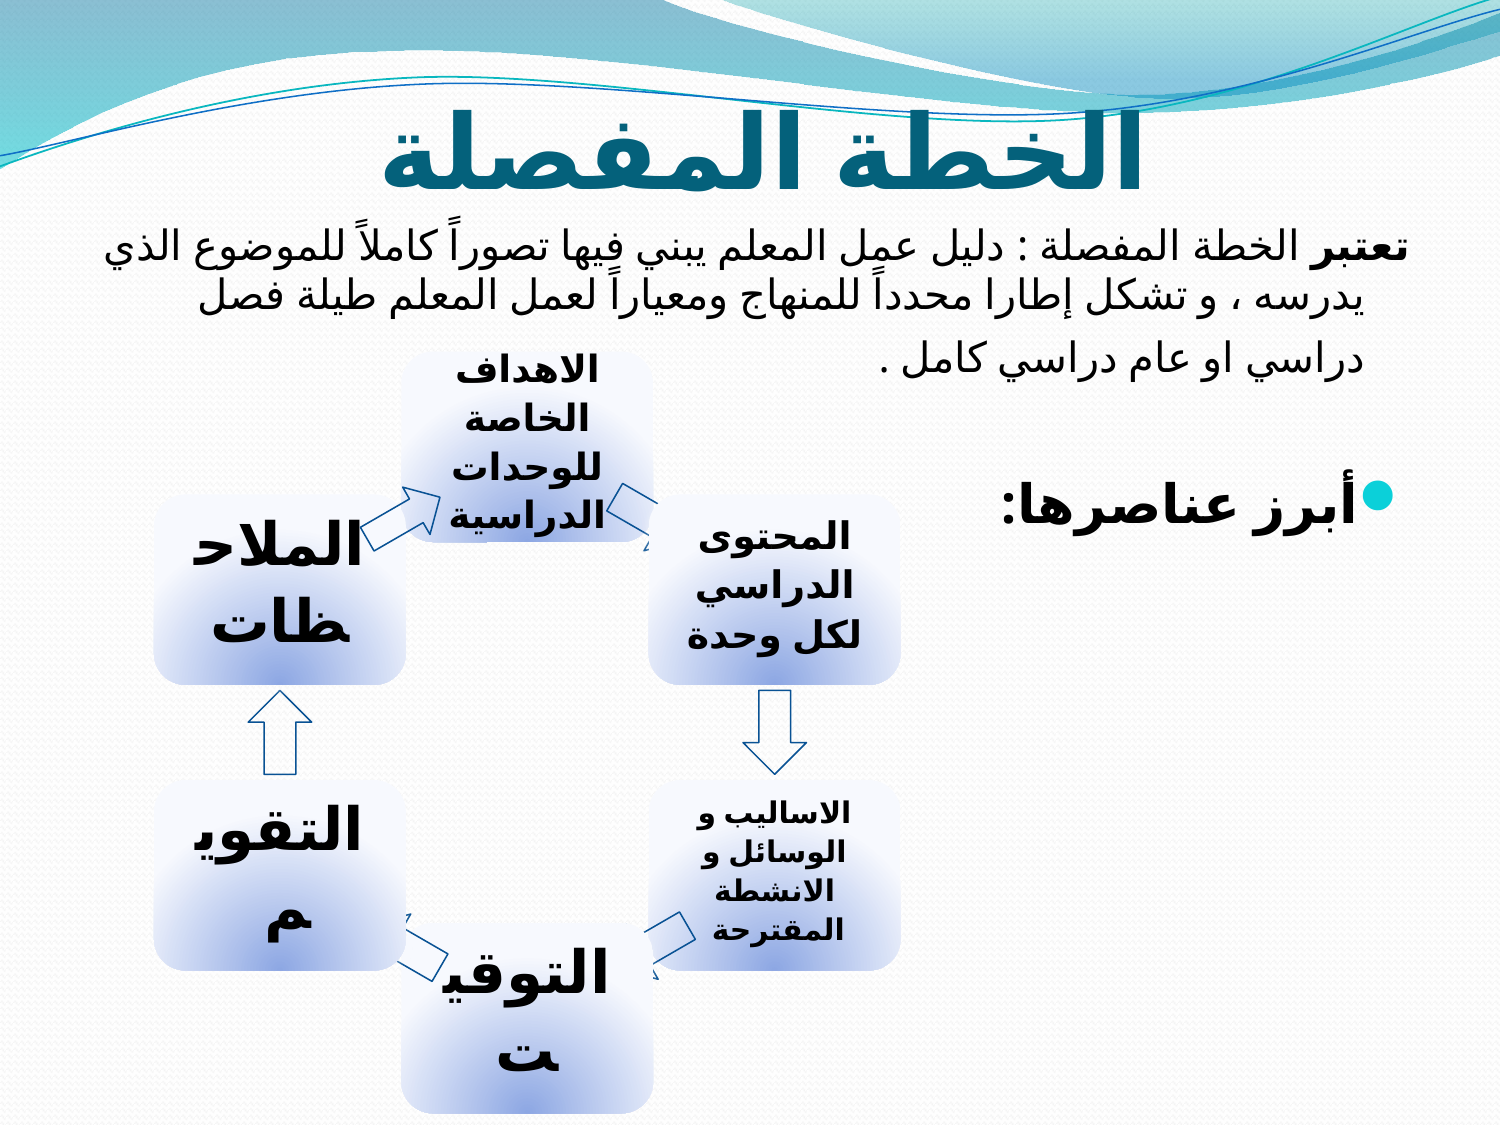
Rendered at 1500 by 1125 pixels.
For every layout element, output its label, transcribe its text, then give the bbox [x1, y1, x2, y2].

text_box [23, 351, 1032, 1114]
list تعتبر الخطة المفصلة : دليل عمل المعلم يبني فيها تصوراً كاملاً للموضوع الذي يدرسه ، و تشكل إطارا محدداً للمنهاج ومعياراً لعمل المعلم طيلة فصل دراسي او عام دراسي كامل . أبرز عناصرها: [75, 210, 1425, 1038]
title الخطة المفصلة [75, 58, 1425, 210]
